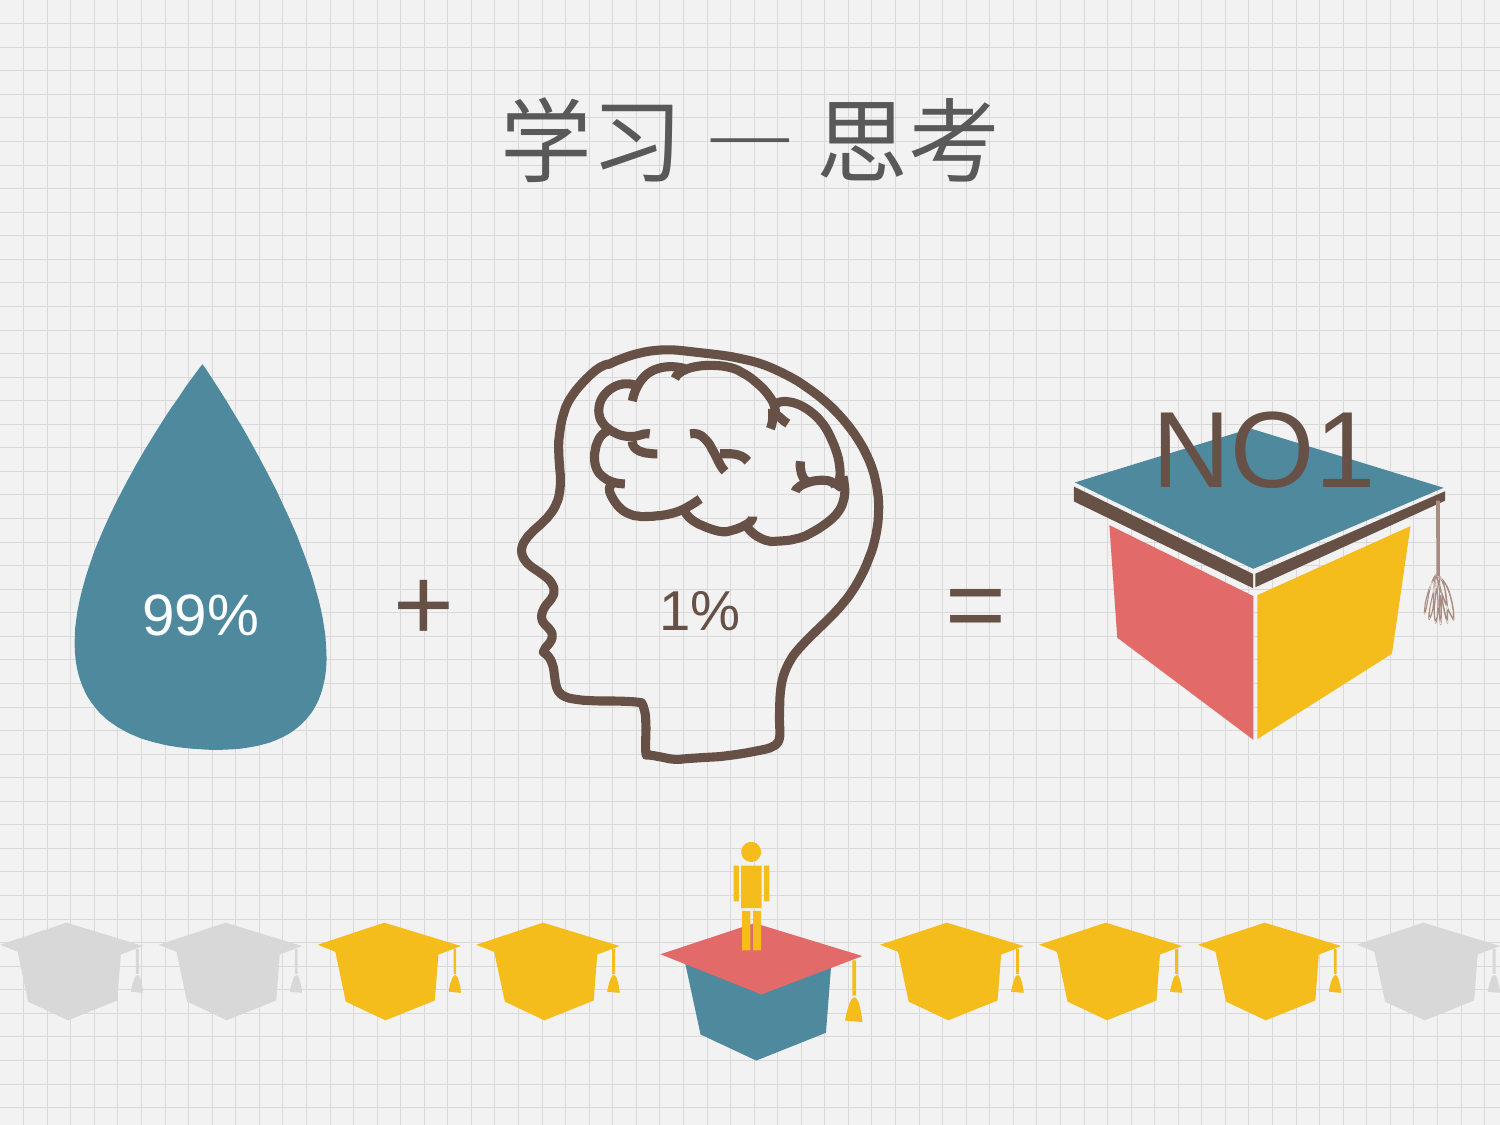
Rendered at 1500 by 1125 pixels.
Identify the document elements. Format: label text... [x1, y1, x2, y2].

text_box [74, 363, 327, 751]
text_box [1197, 922, 1342, 1021]
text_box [879, 922, 1024, 1021]
title 学习 — 思考 [75, 45, 1425, 233]
text_box = [945, 536, 1007, 662]
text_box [0, 922, 144, 1021]
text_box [521, 349, 880, 760]
text_box + [393, 536, 455, 662]
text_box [660, 922, 863, 1061]
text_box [475, 922, 620, 1021]
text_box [1073, 378, 1455, 741]
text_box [1356, 922, 1500, 1021]
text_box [158, 922, 303, 1021]
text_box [1038, 922, 1183, 1021]
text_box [317, 922, 462, 1021]
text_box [733, 841, 770, 951]
